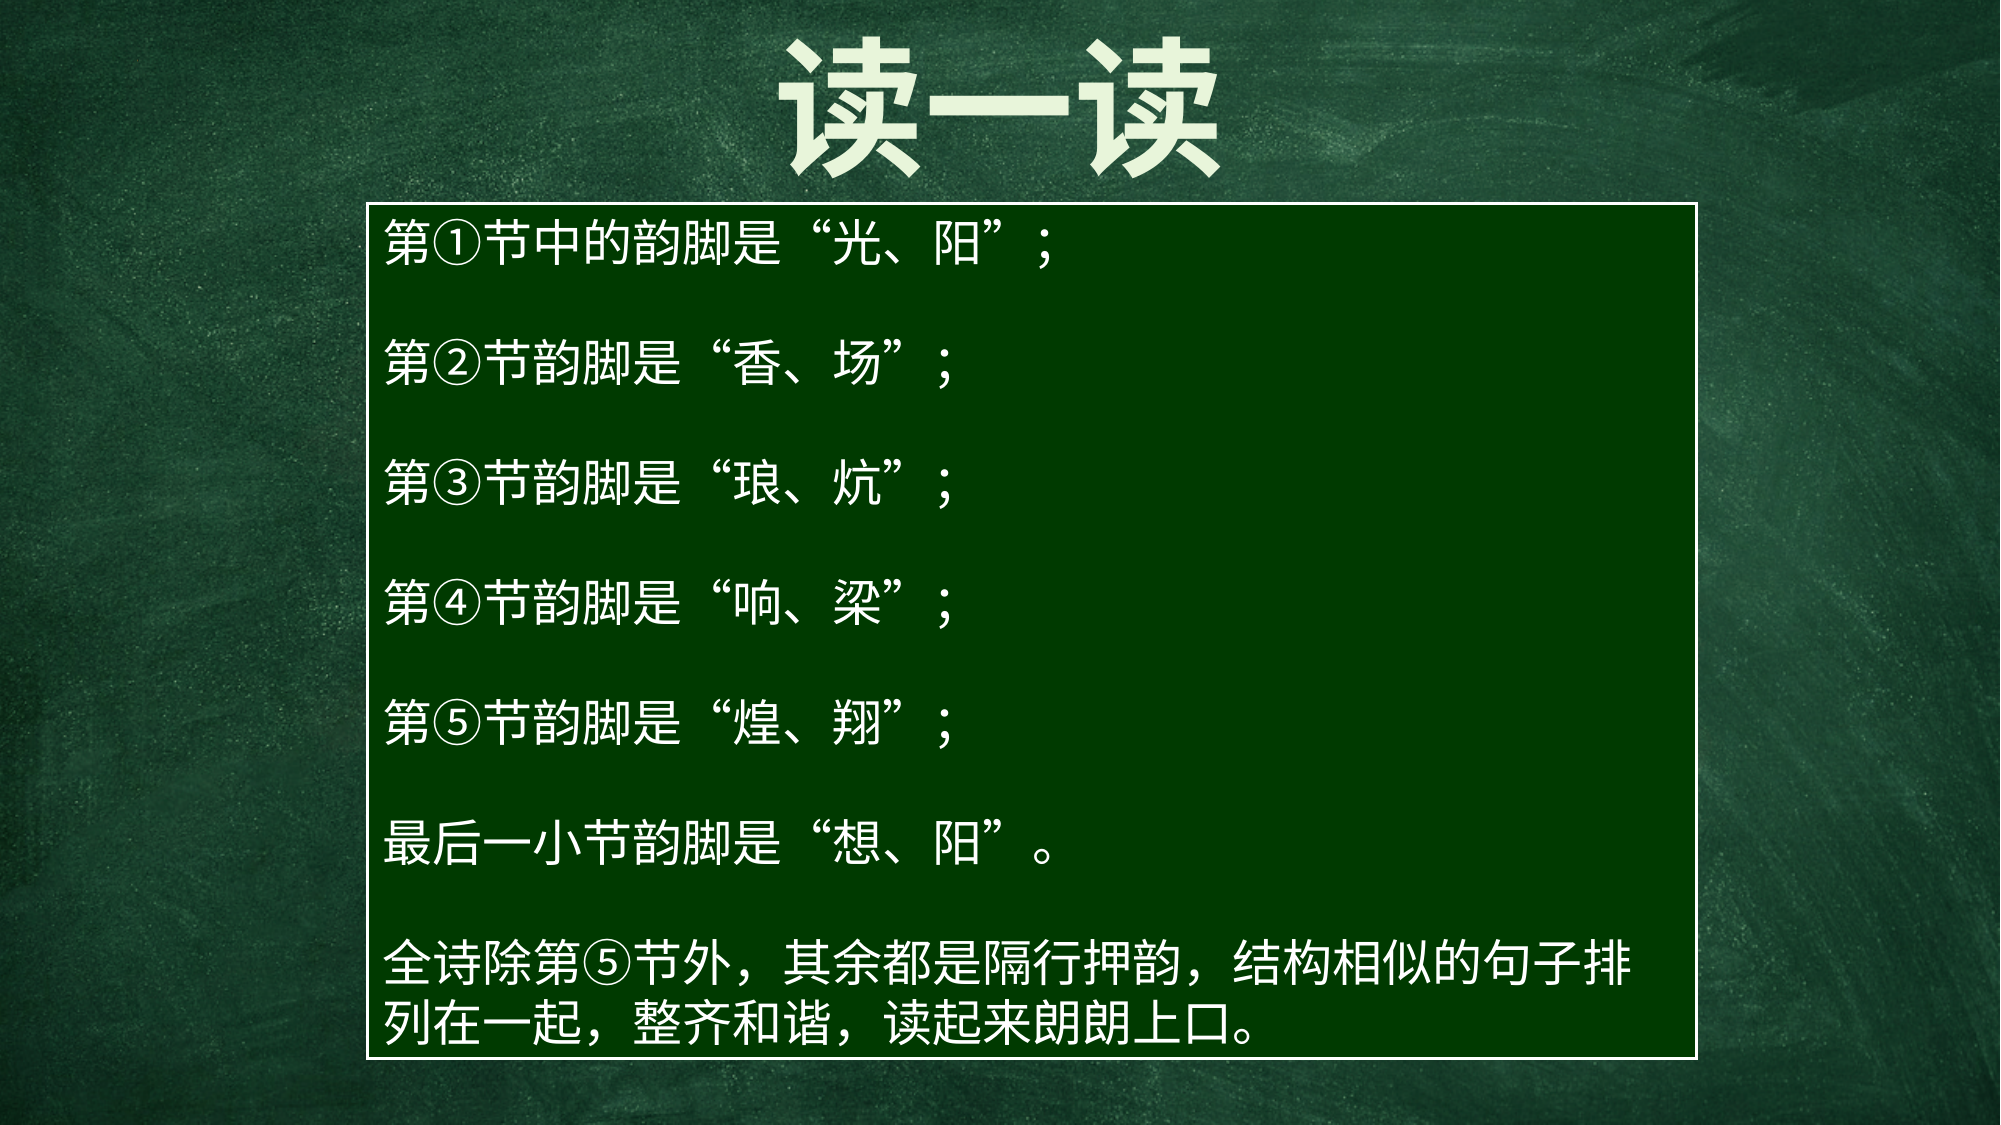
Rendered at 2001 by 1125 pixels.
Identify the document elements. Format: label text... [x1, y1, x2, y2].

text_box 第①节中的韵脚是“光、阳”； 第②节韵脚是“香、场”； 第③节韵脚是“琅、炕”； 第④节韵脚是“响、梁”； 第⑤节韵脚是“煌、翔”； 最后一小节韵脚是“想、阳”。 全诗除第⑤节外，其余都是隔行押韵，结构相似的句子排列在一起，整齐和谐，读起来朗朗上口。 [366, 202, 1698, 1060]
picture [0, 0, 2000, 1125]
text_box 读一读 [760, 7, 1240, 202]
